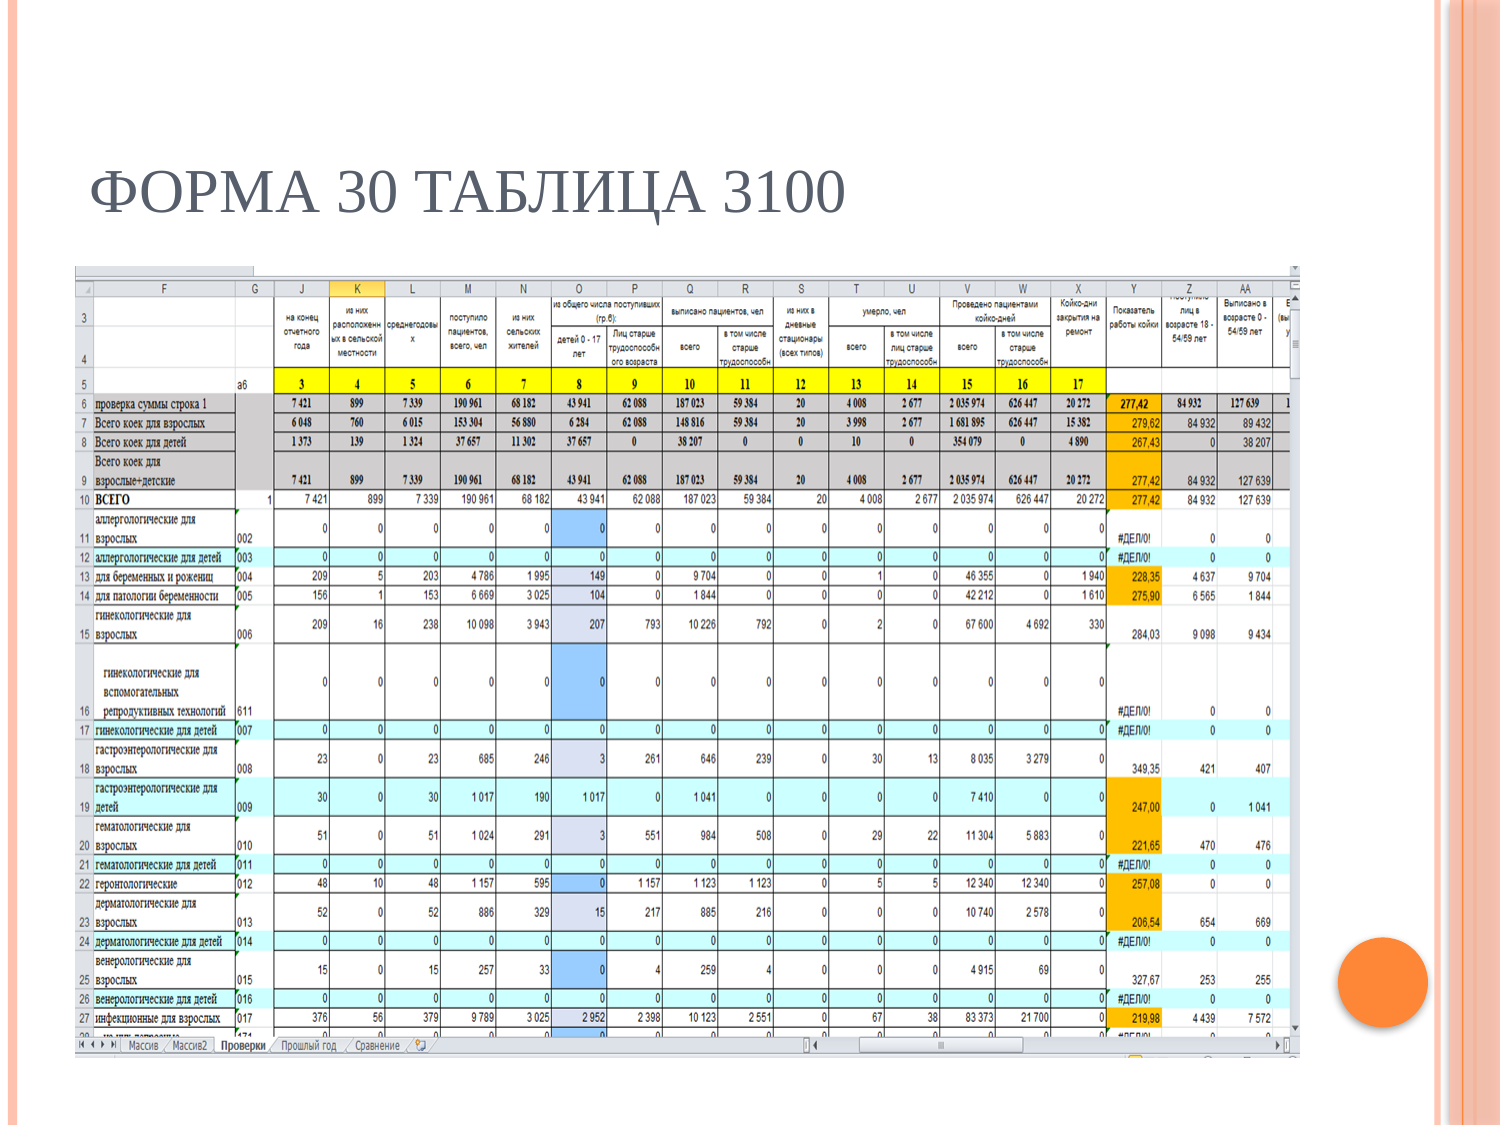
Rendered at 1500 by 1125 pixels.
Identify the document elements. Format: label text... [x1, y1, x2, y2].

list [74, 266, 1301, 1059]
title Форма 30 Таблица 3100 [75, 45, 1300, 233]
